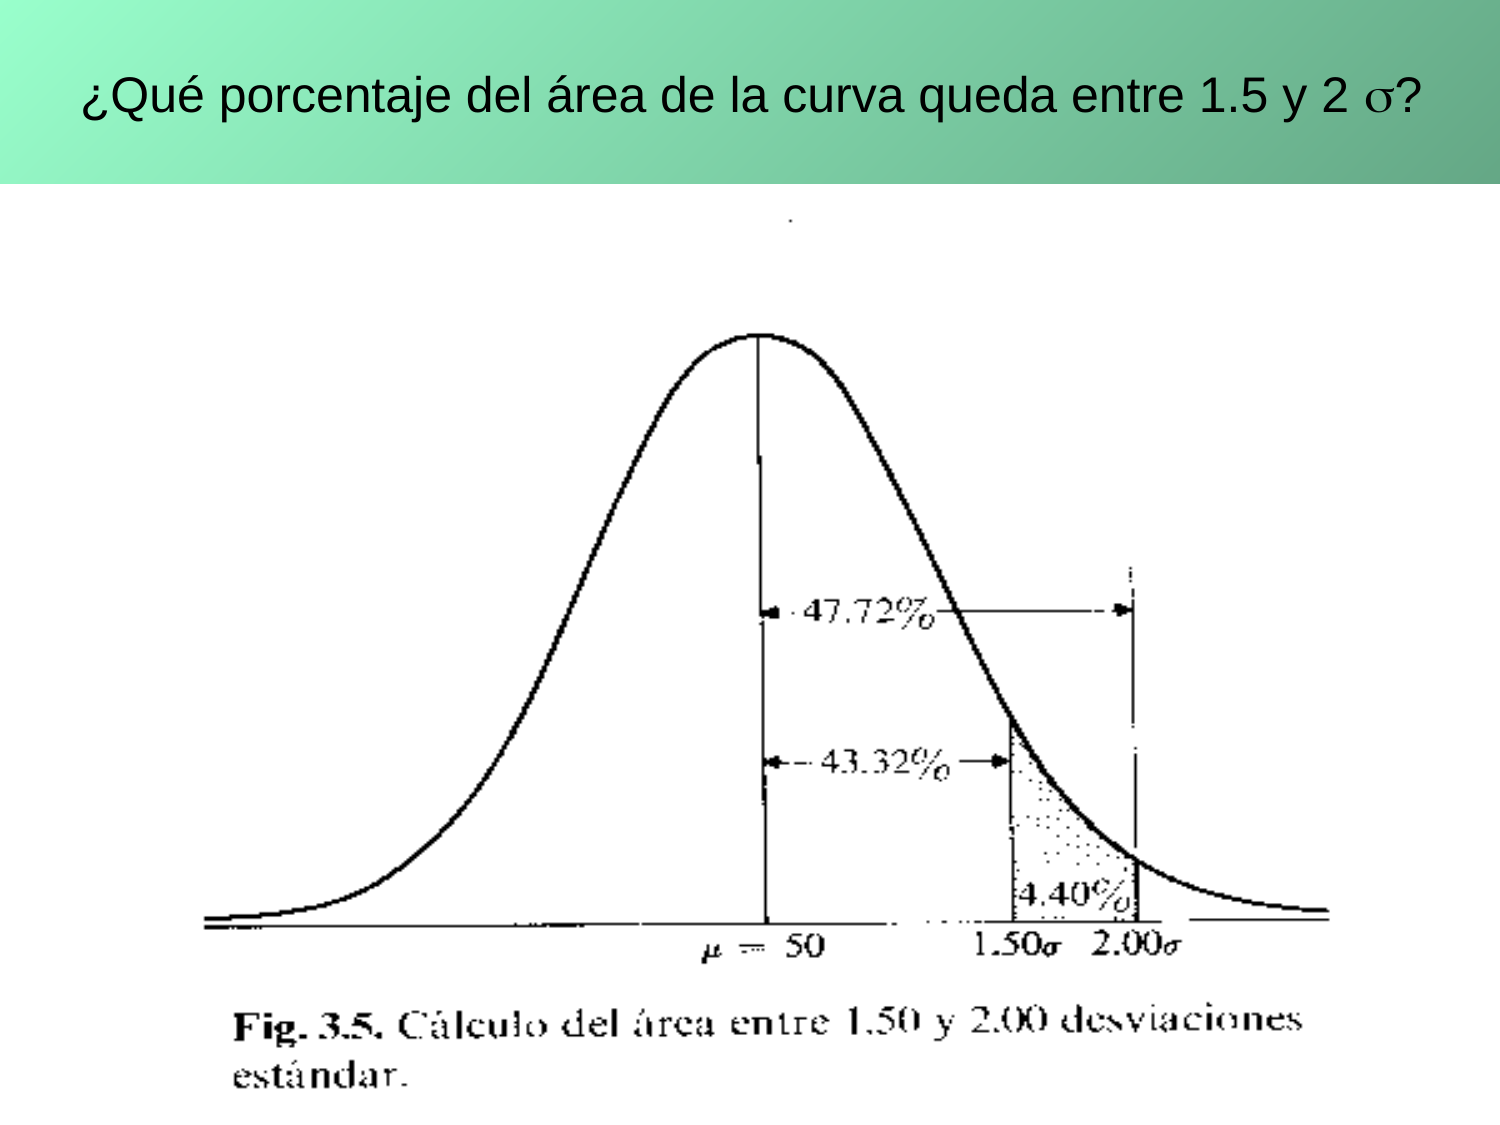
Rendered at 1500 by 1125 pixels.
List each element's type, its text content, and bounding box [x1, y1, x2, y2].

picture [0, 184, 1500, 1125]
text_box ¿Qué porcentaje del área de la curva queda entre 1.5 y 2 ? [65, 54, 1438, 182]
